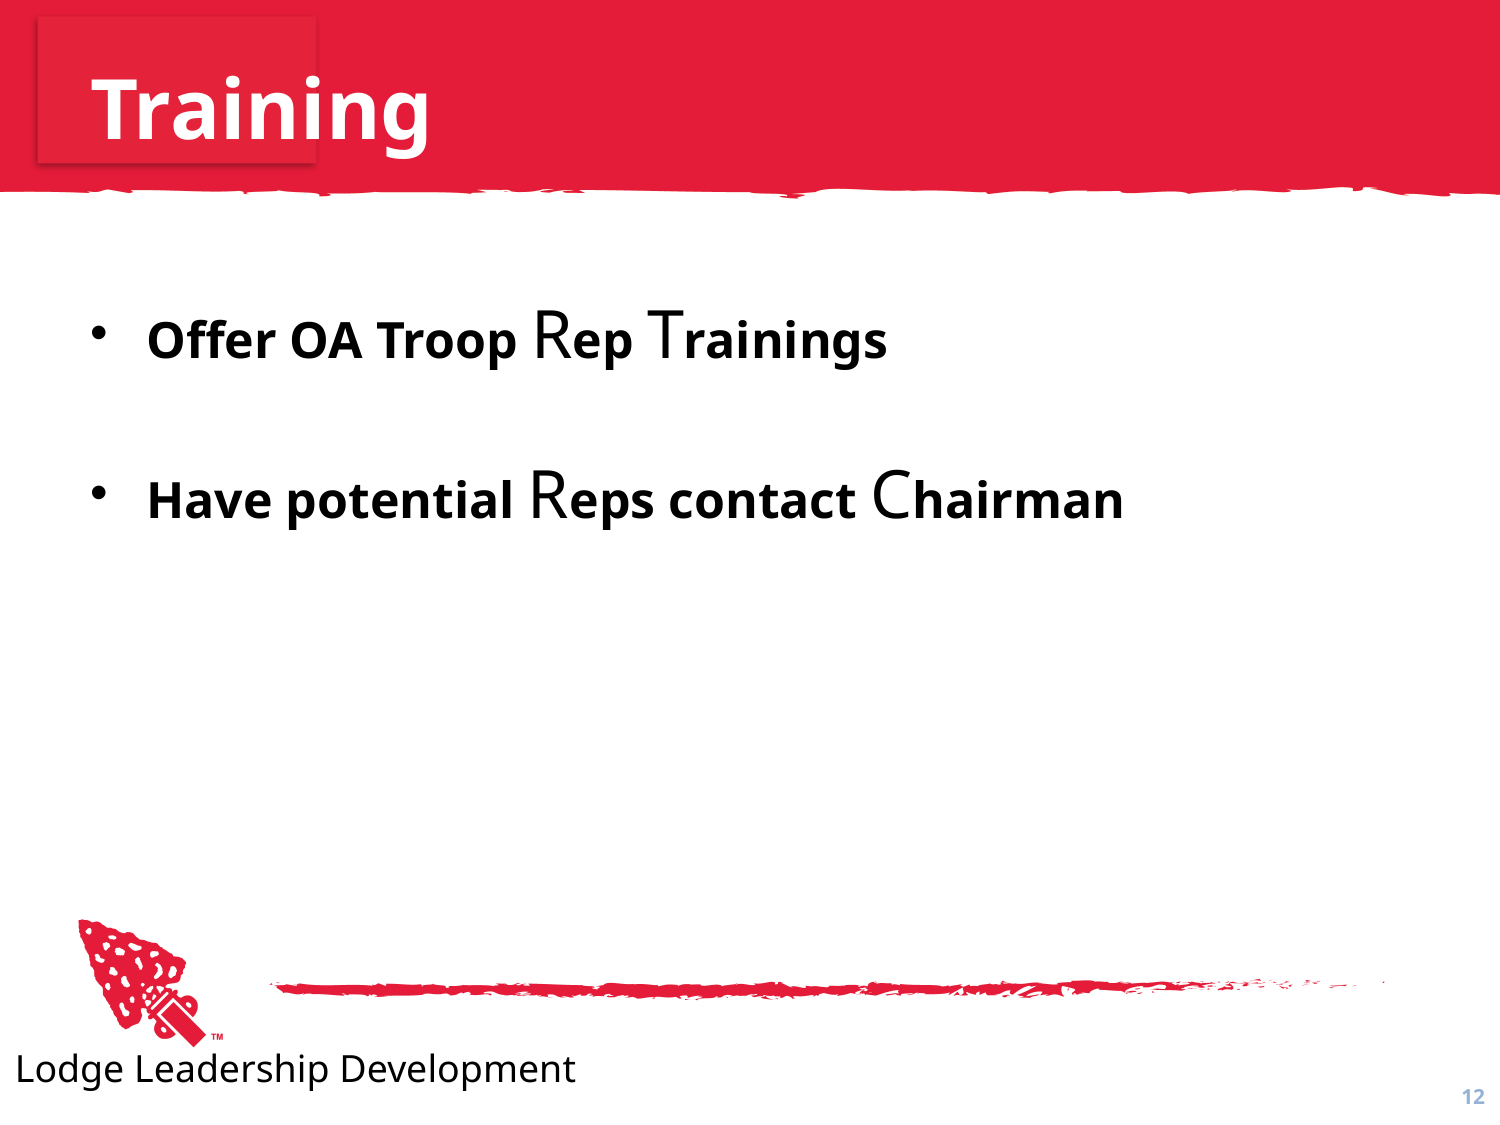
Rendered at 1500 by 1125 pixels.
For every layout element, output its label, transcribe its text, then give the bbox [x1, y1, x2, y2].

text_box Lodge Leadership Development [0, 1037, 1500, 1125]
picture [0, 0, 1500, 1037]
title Training [75, 45, 1425, 168]
list Offer OA Troop Rep Trainings Have potential Reps contact Chairman [75, 284, 1425, 1005]
